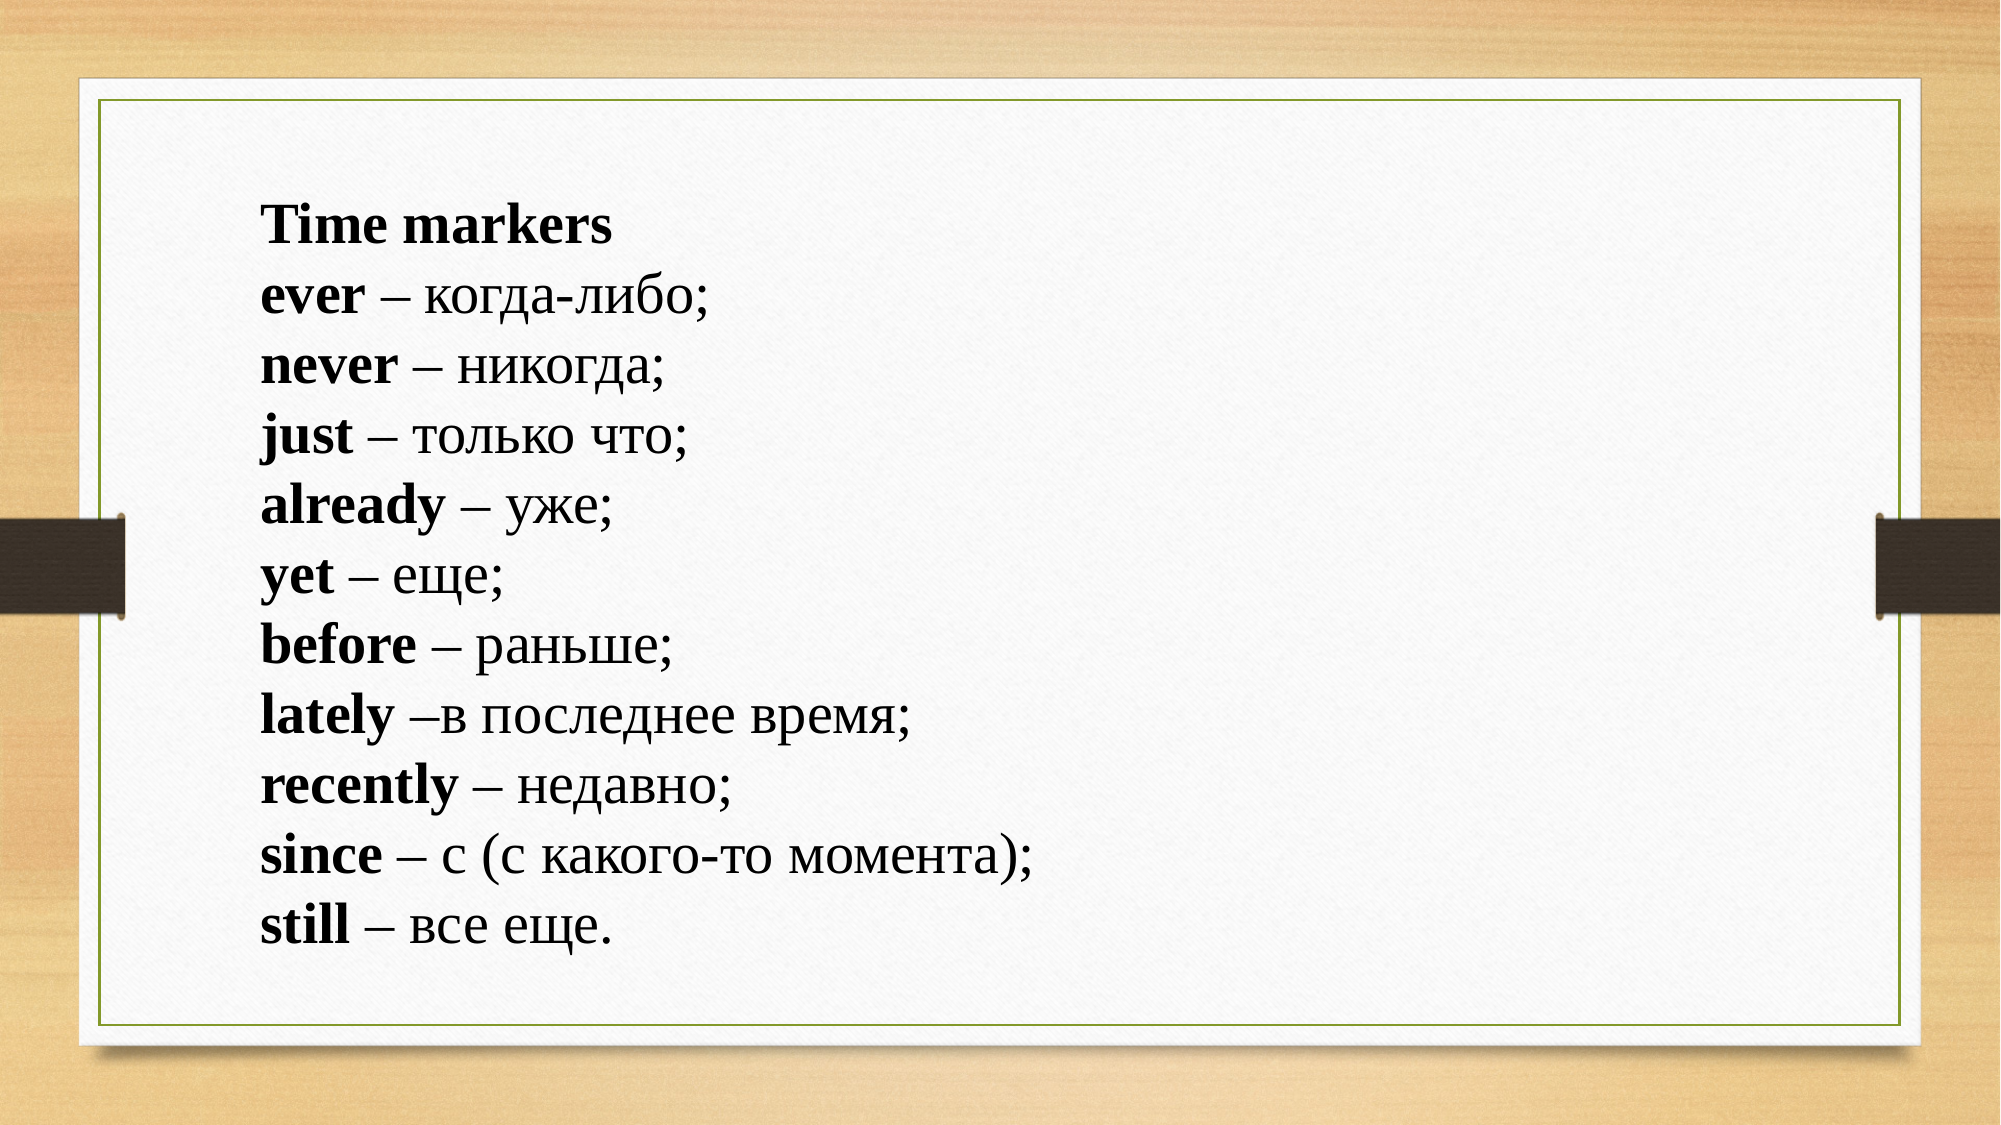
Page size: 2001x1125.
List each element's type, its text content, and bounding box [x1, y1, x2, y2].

text_box Time markers ever – когда-либо; never – никогда; just – только что; already – уже; yet – еще; before – раньше; lately –в последнее время; recently – недавно; since – с (с какого-то момента); still – все еще. [245, 177, 1246, 963]
picture [0, 0, 2001, 1125]
